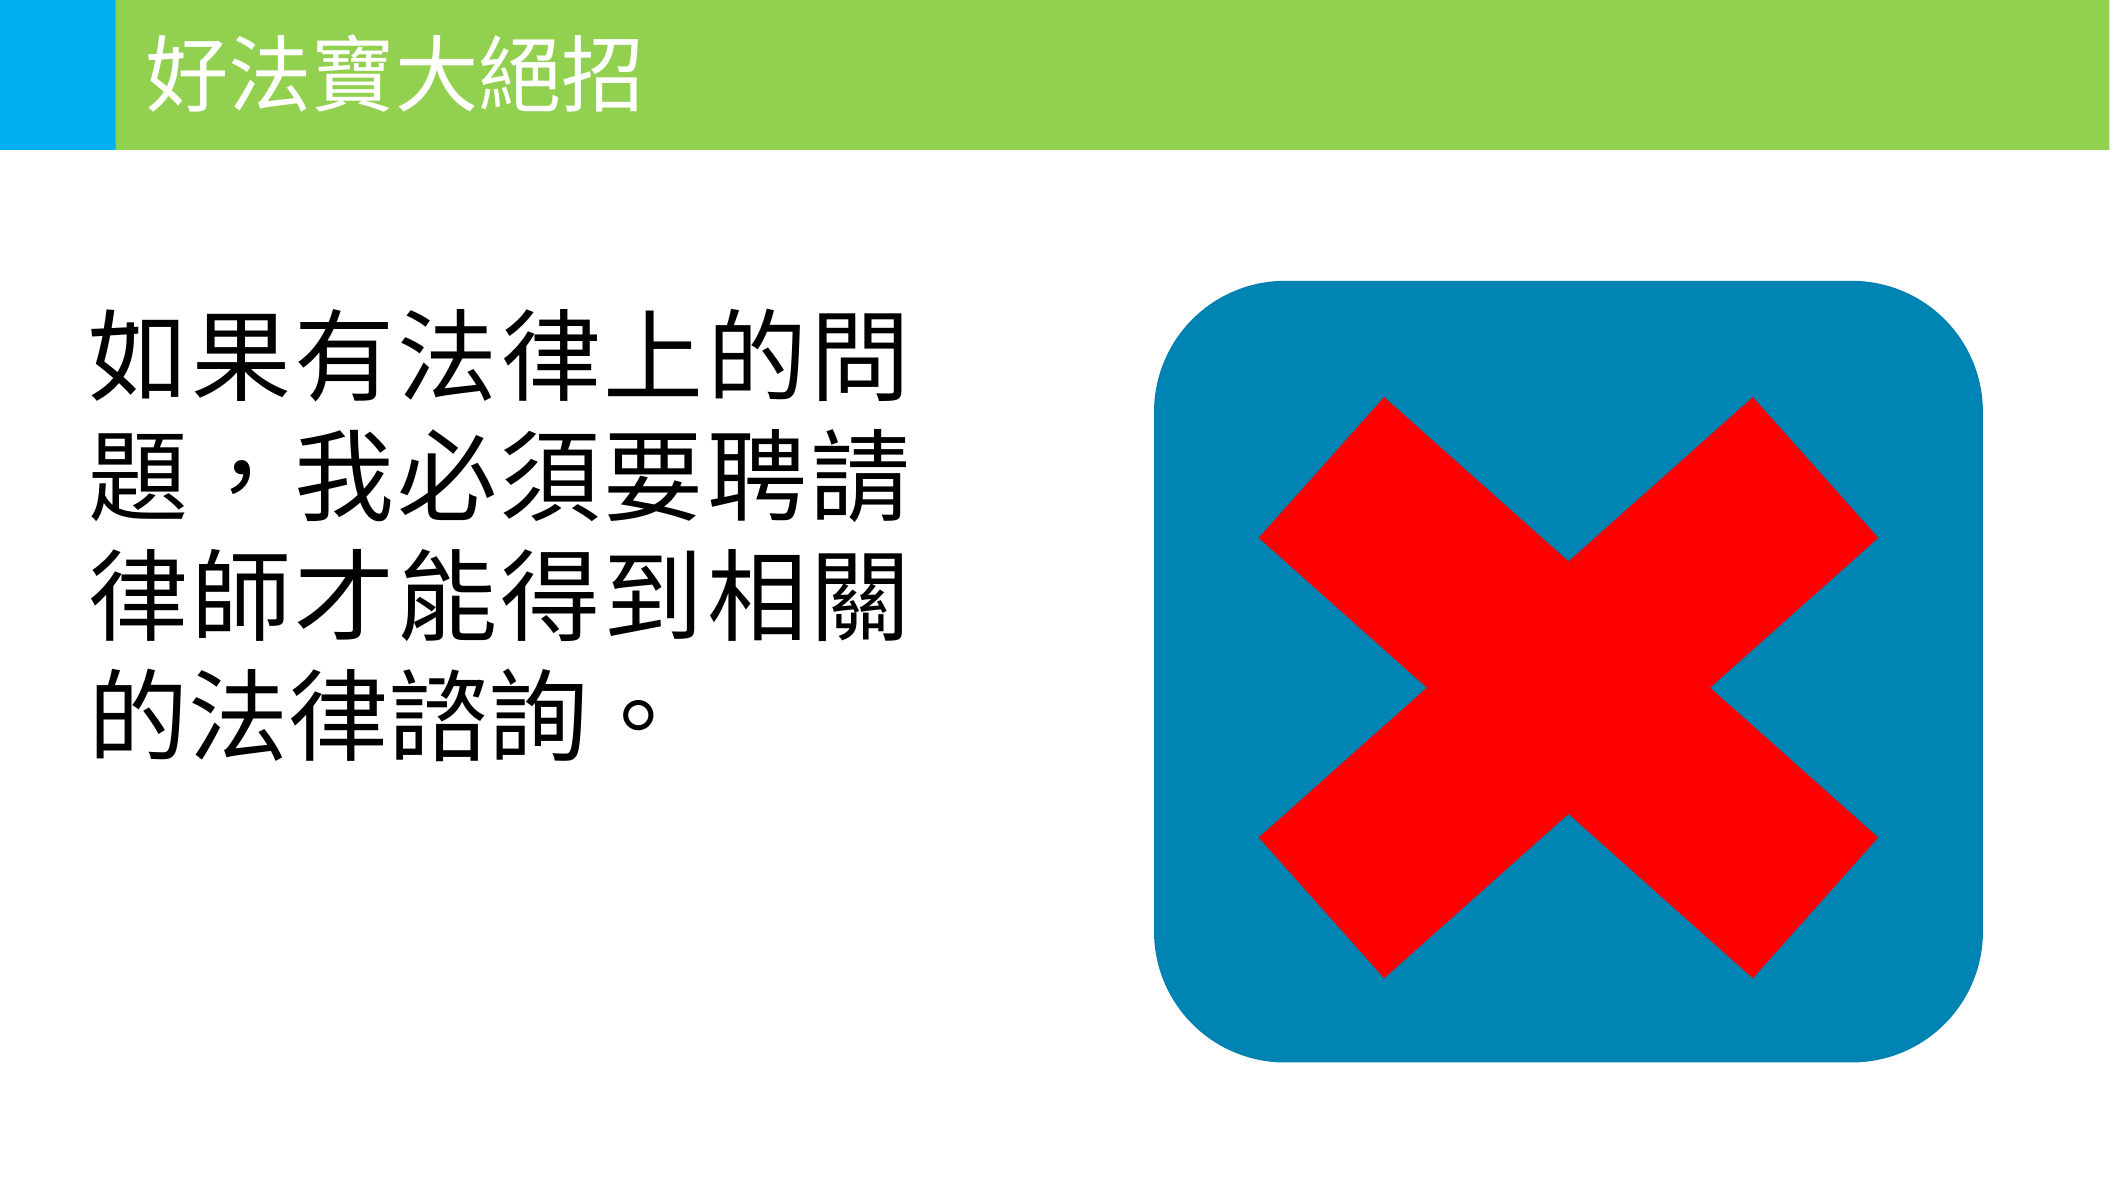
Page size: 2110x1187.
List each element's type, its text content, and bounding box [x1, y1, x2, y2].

text_box 好法寶大絕招 [130, 14, 660, 130]
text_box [1091, 262, 2046, 1113]
text_box 如果有法律上的問題，我必須要聘請律師才能得到相關的法律諮詢。 [74, 286, 925, 781]
